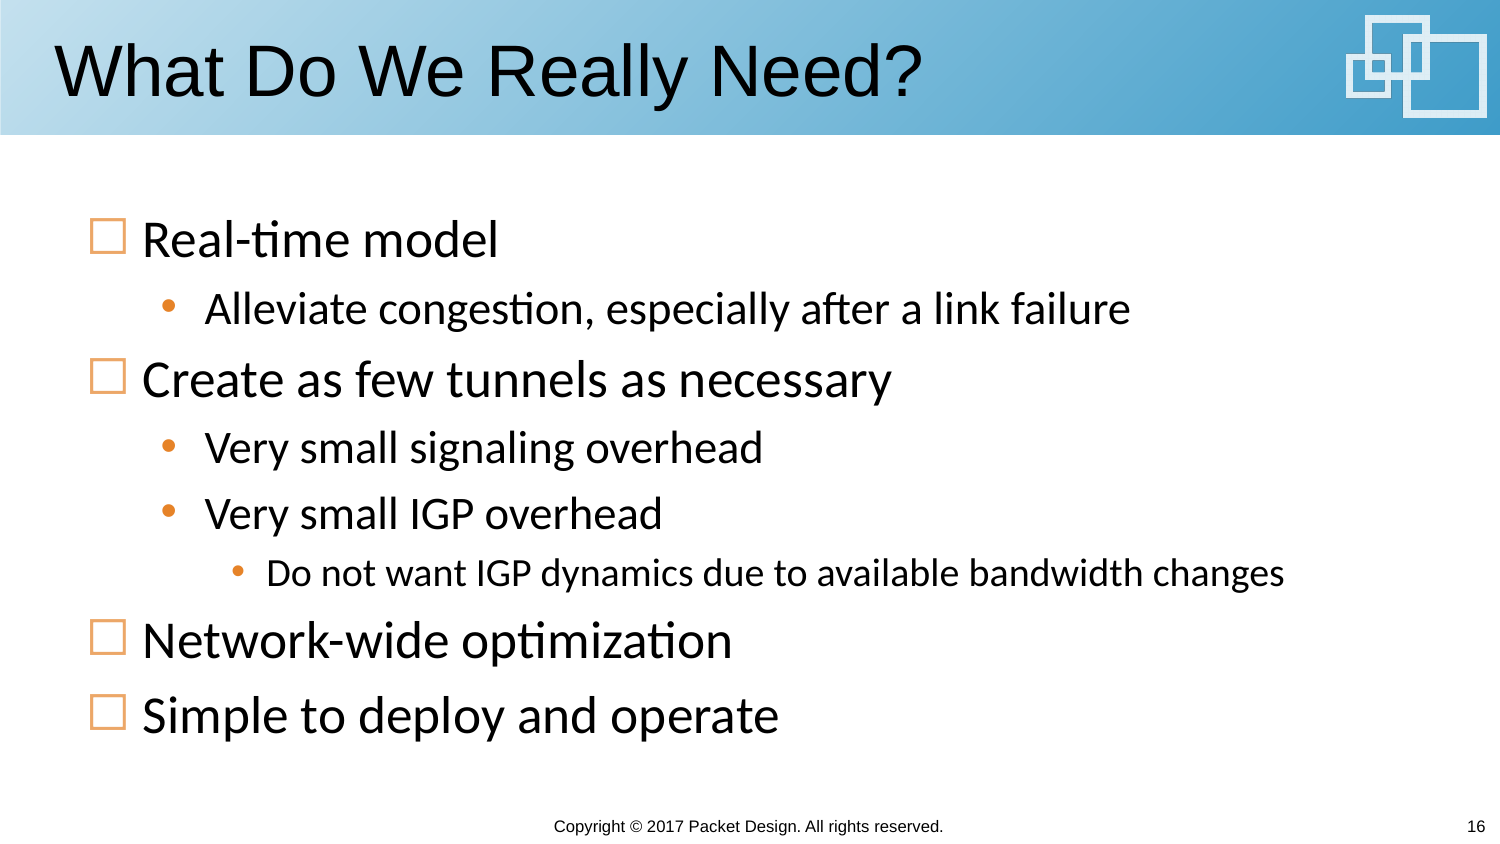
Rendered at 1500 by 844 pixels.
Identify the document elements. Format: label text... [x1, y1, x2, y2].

picture [90, 694, 126, 730]
picture [1346, 15, 1487, 118]
slide_number 16 [1150, 798, 1500, 844]
picture [90, 619, 126, 655]
picture [90, 218, 126, 254]
title What Do We Really Need? [39, 0, 1275, 135]
list Real-time model Alleviate congestion, especially after a link failure Create as few tunnels as necessary Very small signaling overhead Very small IGP overhead Do not want IGP dynamics due to available bandwidth changes Network-wide optimization Simple to deploy and operate [75, 196, 1425, 754]
footer Copyright © 2017 Packet Design. All rights reserved. [495, 798, 1004, 844]
picture [90, 358, 126, 394]
